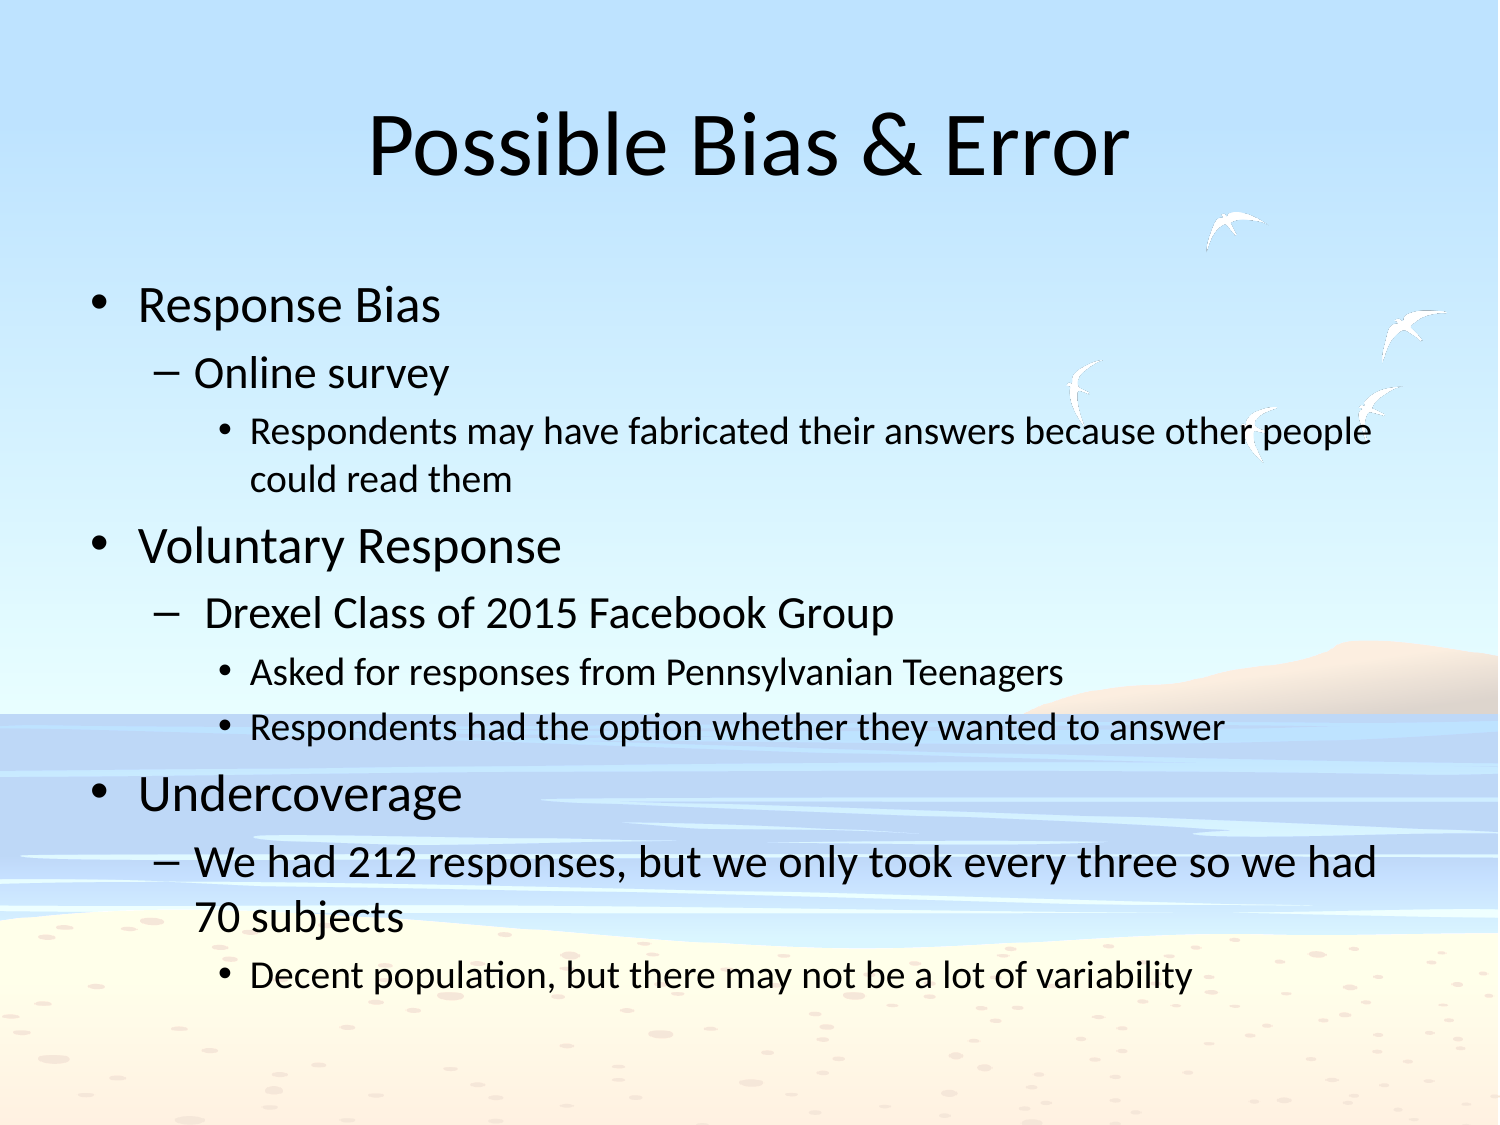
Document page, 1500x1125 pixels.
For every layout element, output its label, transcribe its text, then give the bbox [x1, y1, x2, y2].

picture [1066, 212, 1447, 463]
title Possible Bias & Error [75, 45, 1425, 233]
list Response Bias Online survey Respondents may have fabricated their answers because other people could read them Voluntary Response Drexel Class of 2015 Facebook Group Asked for responses from Pennsylvanian Teenagers Respondents had the option whether they wanted to answer Undercoverage We had 212 responses, but we only took every three so we had 70 subjects Decent population, but there may not be a lot of variability [75, 262, 1425, 1005]
